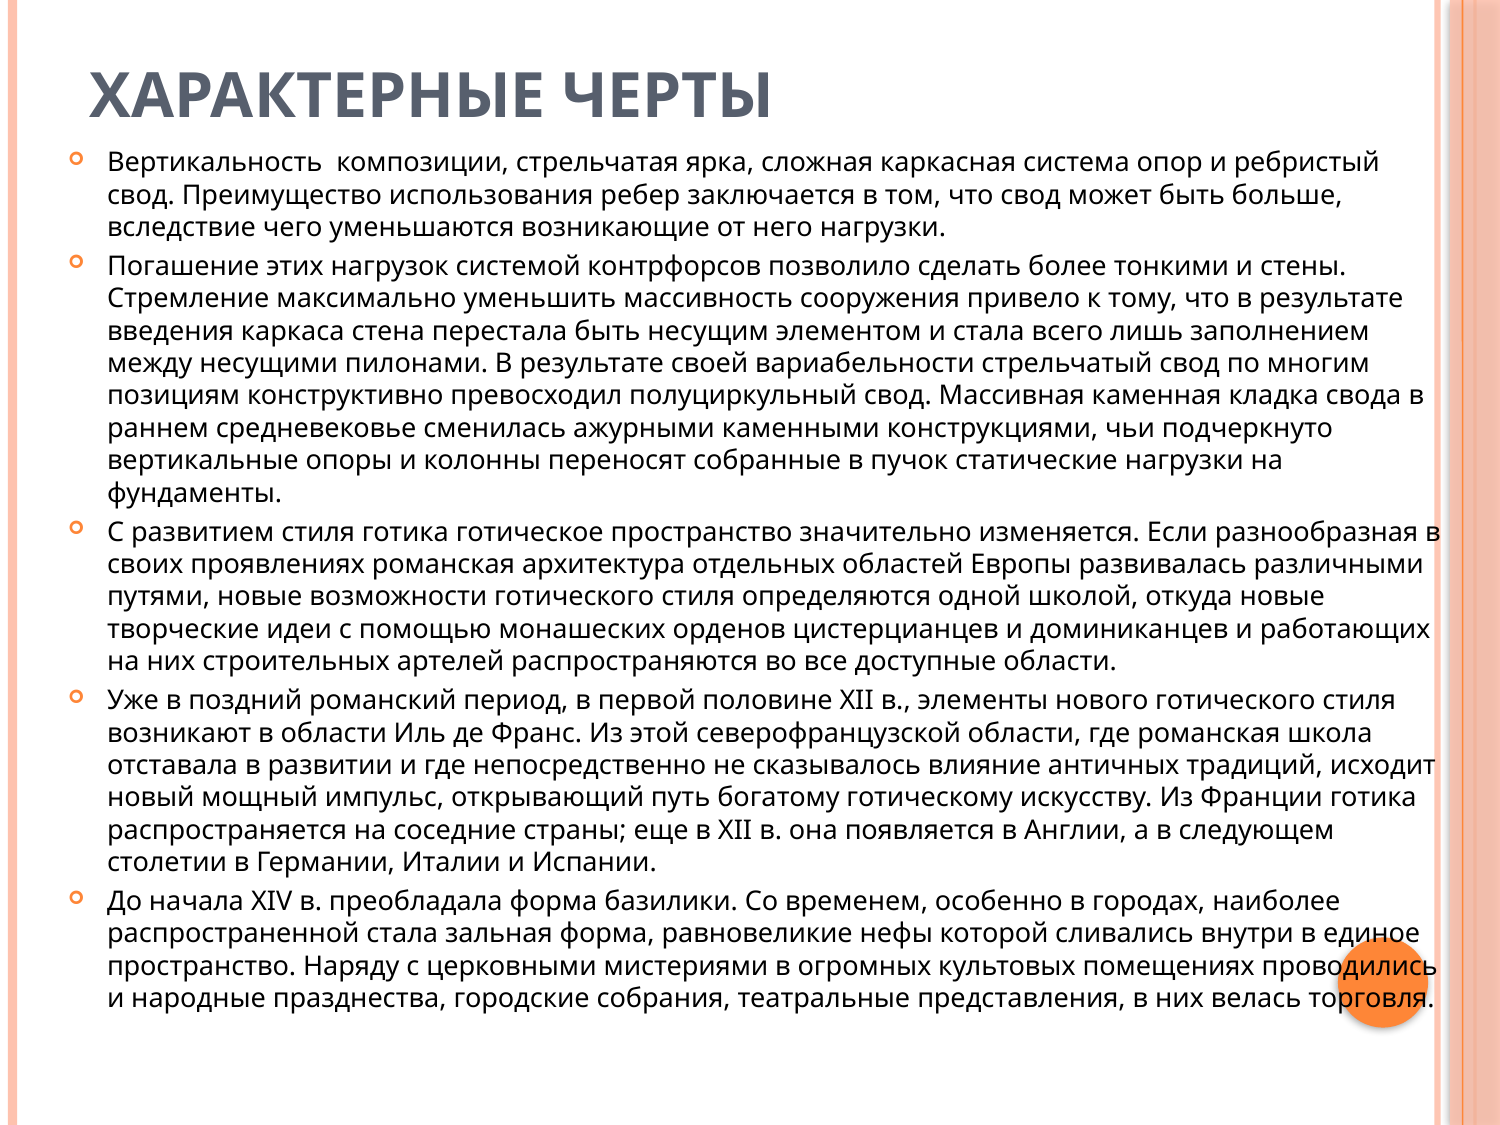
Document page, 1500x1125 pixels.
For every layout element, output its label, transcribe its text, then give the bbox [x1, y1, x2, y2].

list Вертикальность композиции, стрельчатая ярка, сложная каркасная система опор и ребристый свод. Преимущество использования ребер заключается в том, что свод может быть больше, вследствие чего уменьшаются возникающие от него нагрузки. Погашение этих нагрузок системой контрфорсов позволило сделать более тонкими и стены. Стремление максимально уменьшить массивность сооружения привело к тому, что в результате введения каркаса стена перестала быть несущим элементом и стала всего лишь заполнением между несущими пилонами. В результате своей вариабельности стрельчатый свод по многим позициям конструктивно превосходил полуциркульный свод. Массивная каменная кладка свода в раннем средневековье сменилась ажурными каменными конструкциями, чьи подчеркнуто вертикальные опоры и колонны переносят собранные в пучок статические нагрузки на фундаменты. С развитием стиля готика готическое пространство значительно изменяется. Если разнообразная в своих проявлениях романская архитектура отдельных областей Европы развивалась различными путями, новые возможности готического стиля определяются одной школой, откуда новые творческие идеи с помощью монашеских орденов цистерцианцев и доминиканцев и работающих на них строительных артелей распространяются во все доступные области. Уже в поздний романский период, в первой половине XII в., элементы нового готического стиля возникают в области Иль де Франс. Из этой северофранцузской области, где романская школа отставала в развитии и где непосредственно не сказывалось влияние античных традиций, исходит новый мощный импульс, открывающий путь богатому готическому искусству. Из Франции готика распространяется на соседние страны; еще в XII в. она появляется в Англии, а в следующем столетии в Германии, Италии и Испании. До начала XIV в. преобладала форма базилики. Со временем, особенно в городах, наиболее распространенной стала зальная форма, равновеликие нефы которой сливались внутри в единое пространство. Наряду с церковными мистериями в огромных культовых помещениях проводились и народные празднества, городские собрания, театральные представления, в них велась торговля. [52, 136, 1460, 1095]
title Характерные черты [75, 45, 1300, 136]
